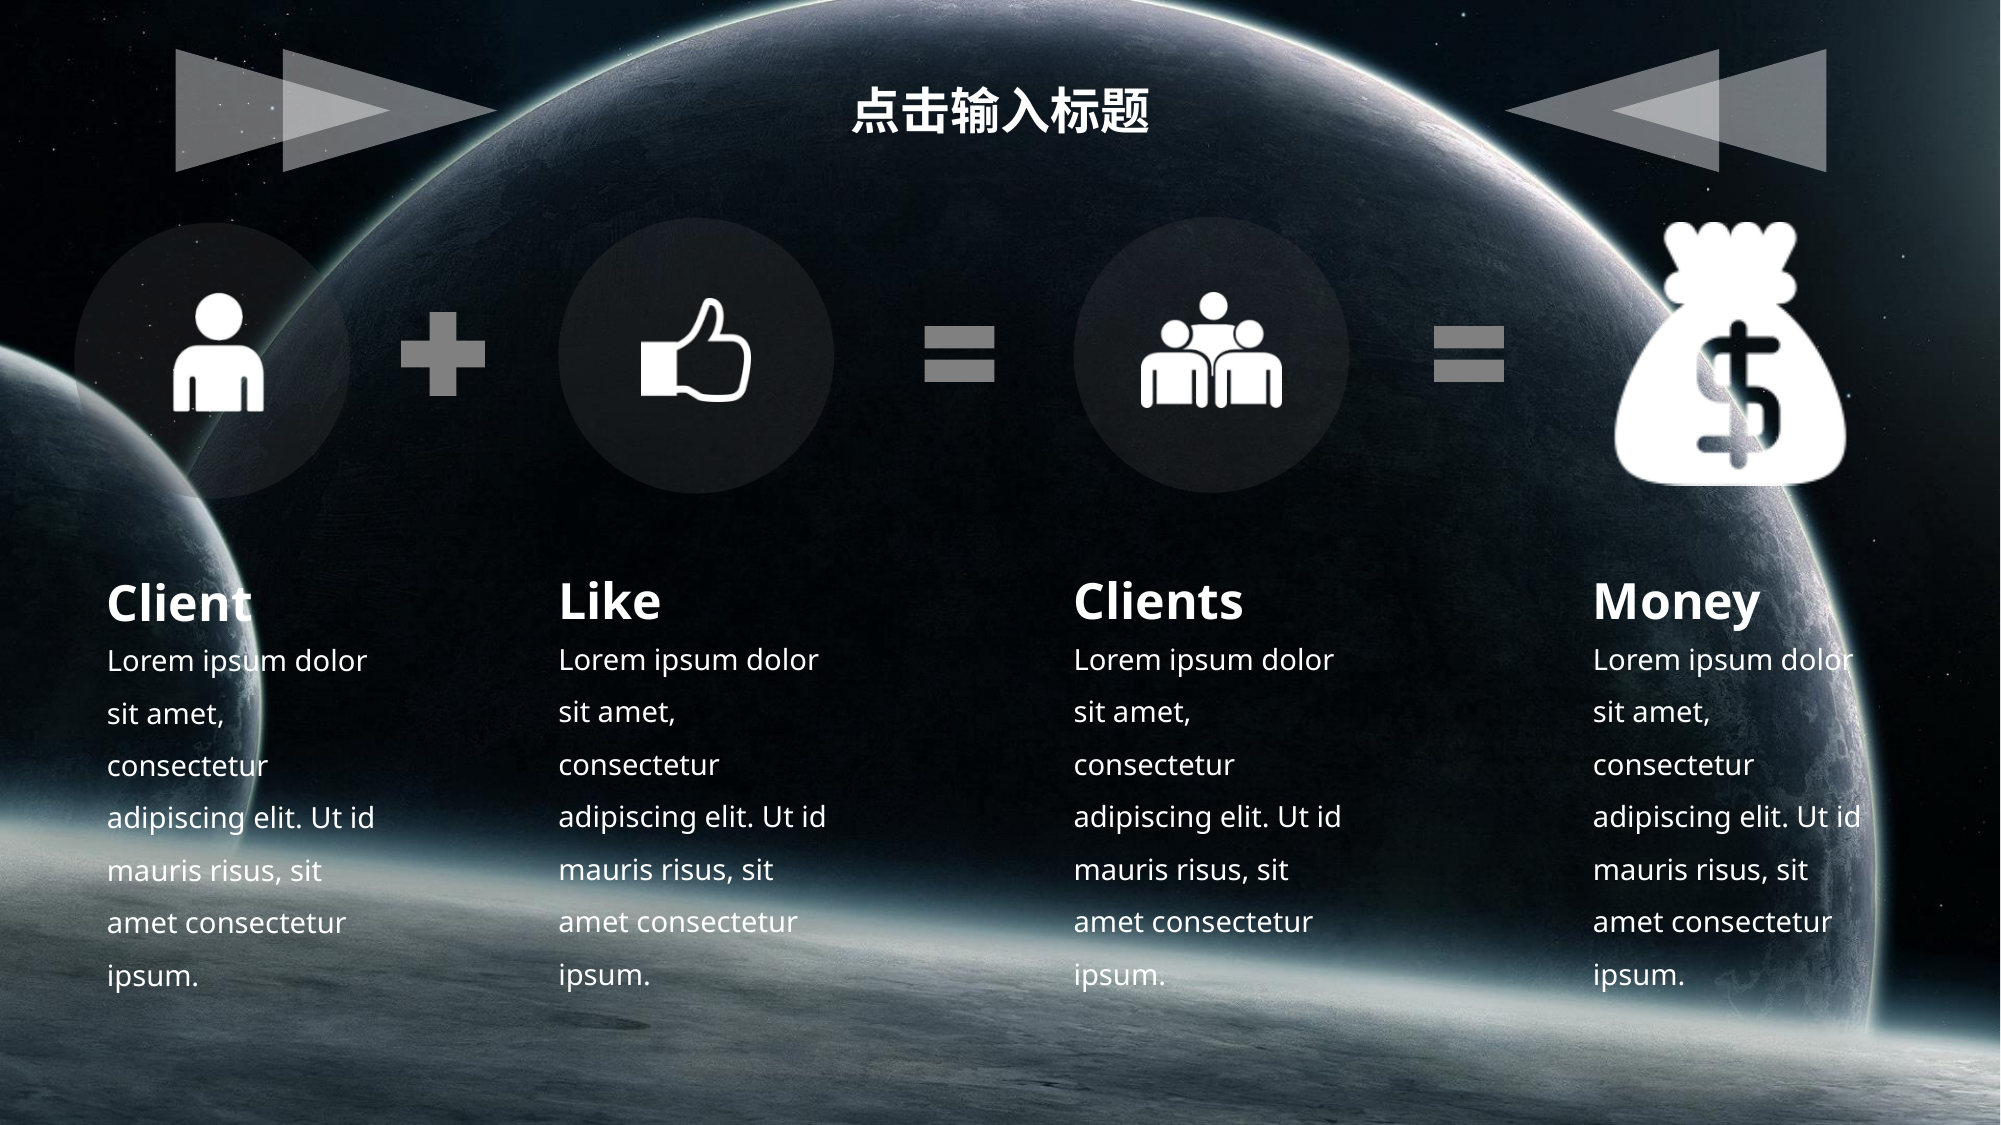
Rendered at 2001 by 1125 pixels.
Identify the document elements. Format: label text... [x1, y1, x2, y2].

text_box [401, 312, 485, 396]
picture [0, 0, 2001, 1125]
text_box [1434, 359, 1504, 382]
text_box Lorem ipsum dolor sit amet, consectetur adipiscing elit. Ut id mauris risus, sit amet consectetur ipsum. [1592, 623, 1869, 908]
text_box [74, 222, 351, 499]
text_box [1434, 326, 1504, 349]
text_box Lorem ipsum dolor sit amet, consectetur adipiscing elit. Ut id mauris risus, sit amet consectetur ipsum. [558, 623, 835, 908]
text_box [1073, 216, 1350, 493]
text_box Client [106, 567, 383, 624]
text_box Clients [1073, 566, 1350, 623]
text_box Lorem ipsum dolor sit amet, consectetur adipiscing elit. Ut id mauris risus, sit amet consectetur ipsum. [106, 624, 383, 910]
text_box Lorem ipsum dolor sit amet, consectetur adipiscing elit. Ut id mauris risus, sit amet consectetur ipsum. [1073, 623, 1350, 908]
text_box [175, 48, 498, 173]
text_box [924, 326, 995, 349]
text_box [924, 359, 995, 382]
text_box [1504, 48, 1827, 173]
text_box Money [1592, 566, 1869, 623]
text_box Like [558, 566, 835, 623]
text_box 点击输入标题 [835, 72, 1166, 148]
text_box [558, 217, 835, 494]
